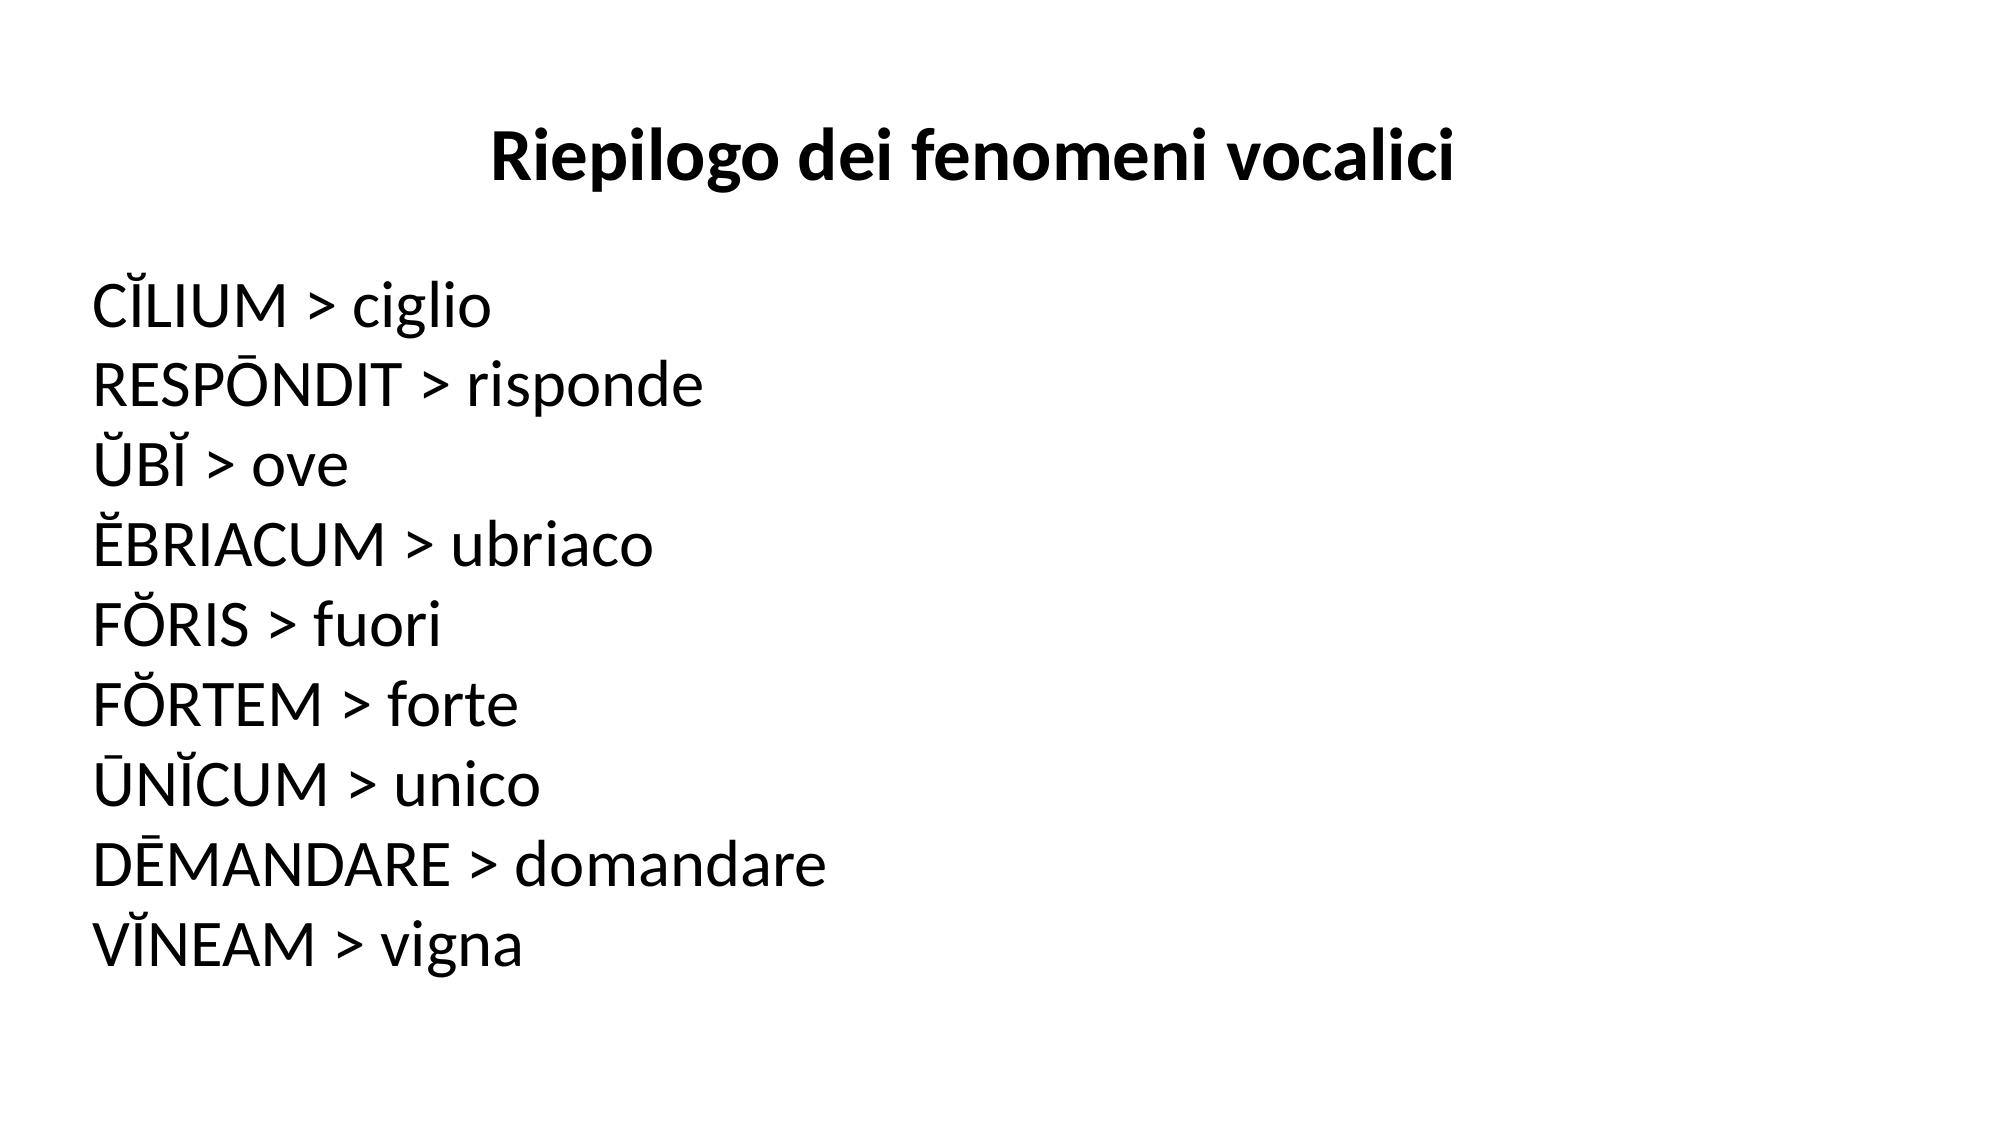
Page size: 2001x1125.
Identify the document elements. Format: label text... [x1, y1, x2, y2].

text_box CĬLIUM > ciglio RESPŌNDIT > risponde ŬBĬ > ove ĔBRIACUM > ubriaco FŎRIS > fuori FŎRTEM > forte ŪNĬCUM > unico DĒMANDARE > domandare VĬNEAM > vigna [77, 252, 1923, 988]
text_box Riepilogo dei fenomeni vocalici [235, 97, 1713, 203]
